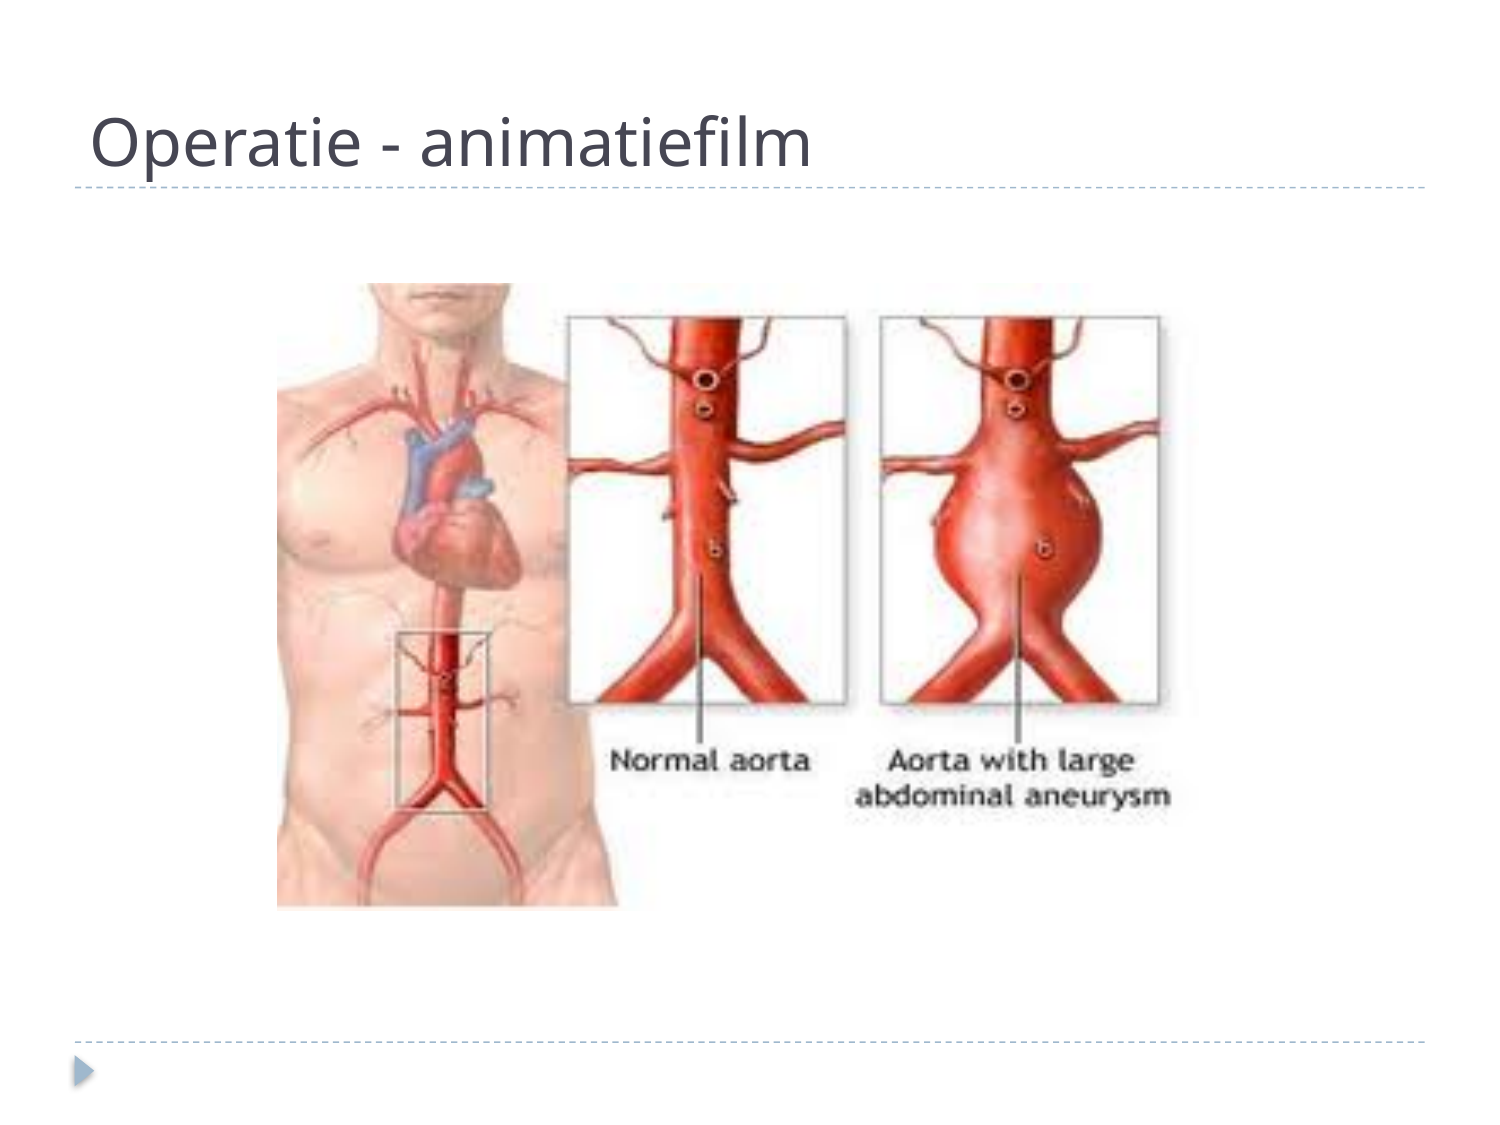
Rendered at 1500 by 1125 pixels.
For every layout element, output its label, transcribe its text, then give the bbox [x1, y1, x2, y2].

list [277, 283, 1200, 911]
title Operatie - animatiefilm [75, 24, 1425, 188]
